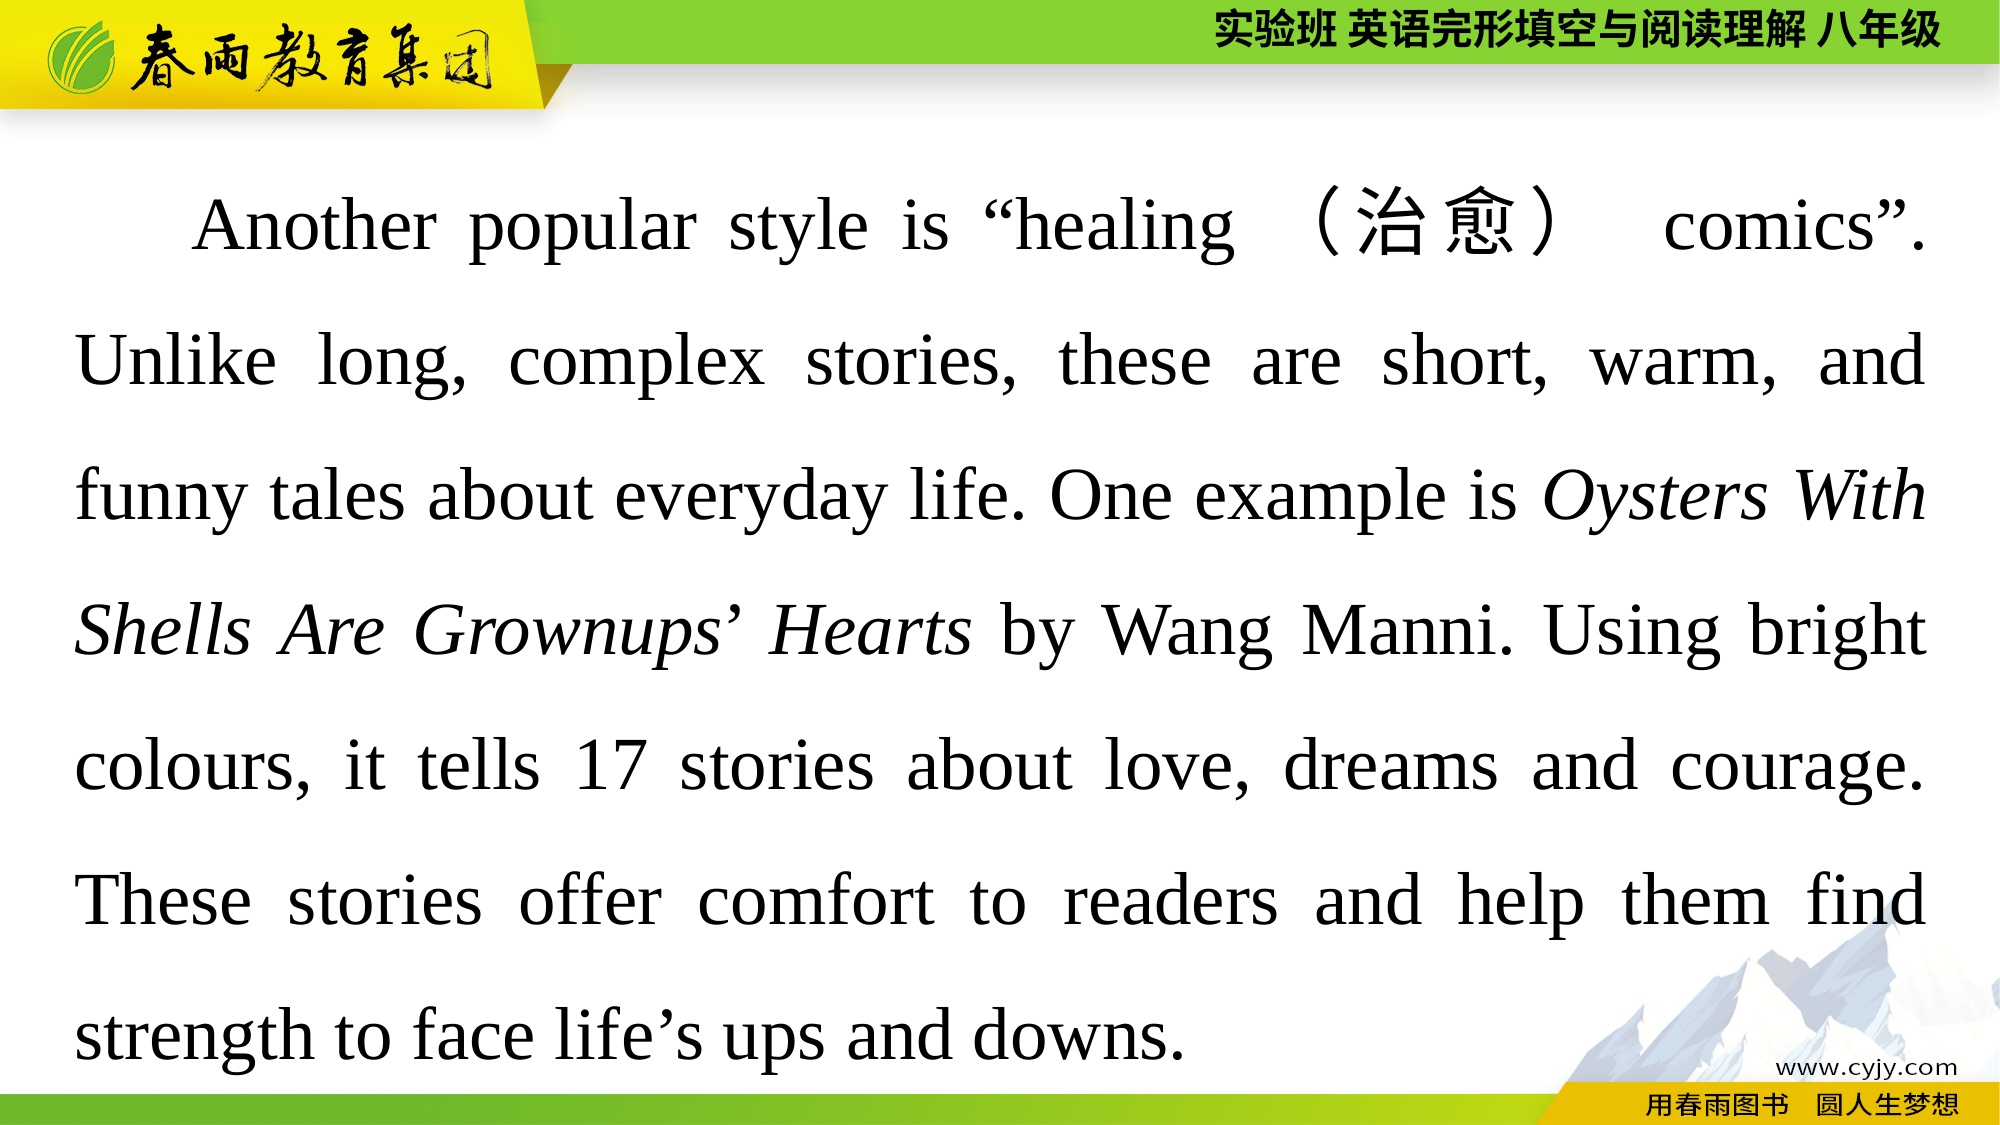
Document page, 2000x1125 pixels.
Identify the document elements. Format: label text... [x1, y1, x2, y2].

picture [0, 0, 2000, 1125]
list Another popular style is “healing（治愈） comics”. Unlike long, complex stories, these are short, warm, and funny tales about everyday life. One example is Oysters With Shells Are Grownups’ Hearts by Wang Manni. Using bright colours, it tells 17 stories about love, dreams and courage. These stories offer comfort to readers and help them find strength to face life’s ups and downs. [59, 122, 1944, 1076]
